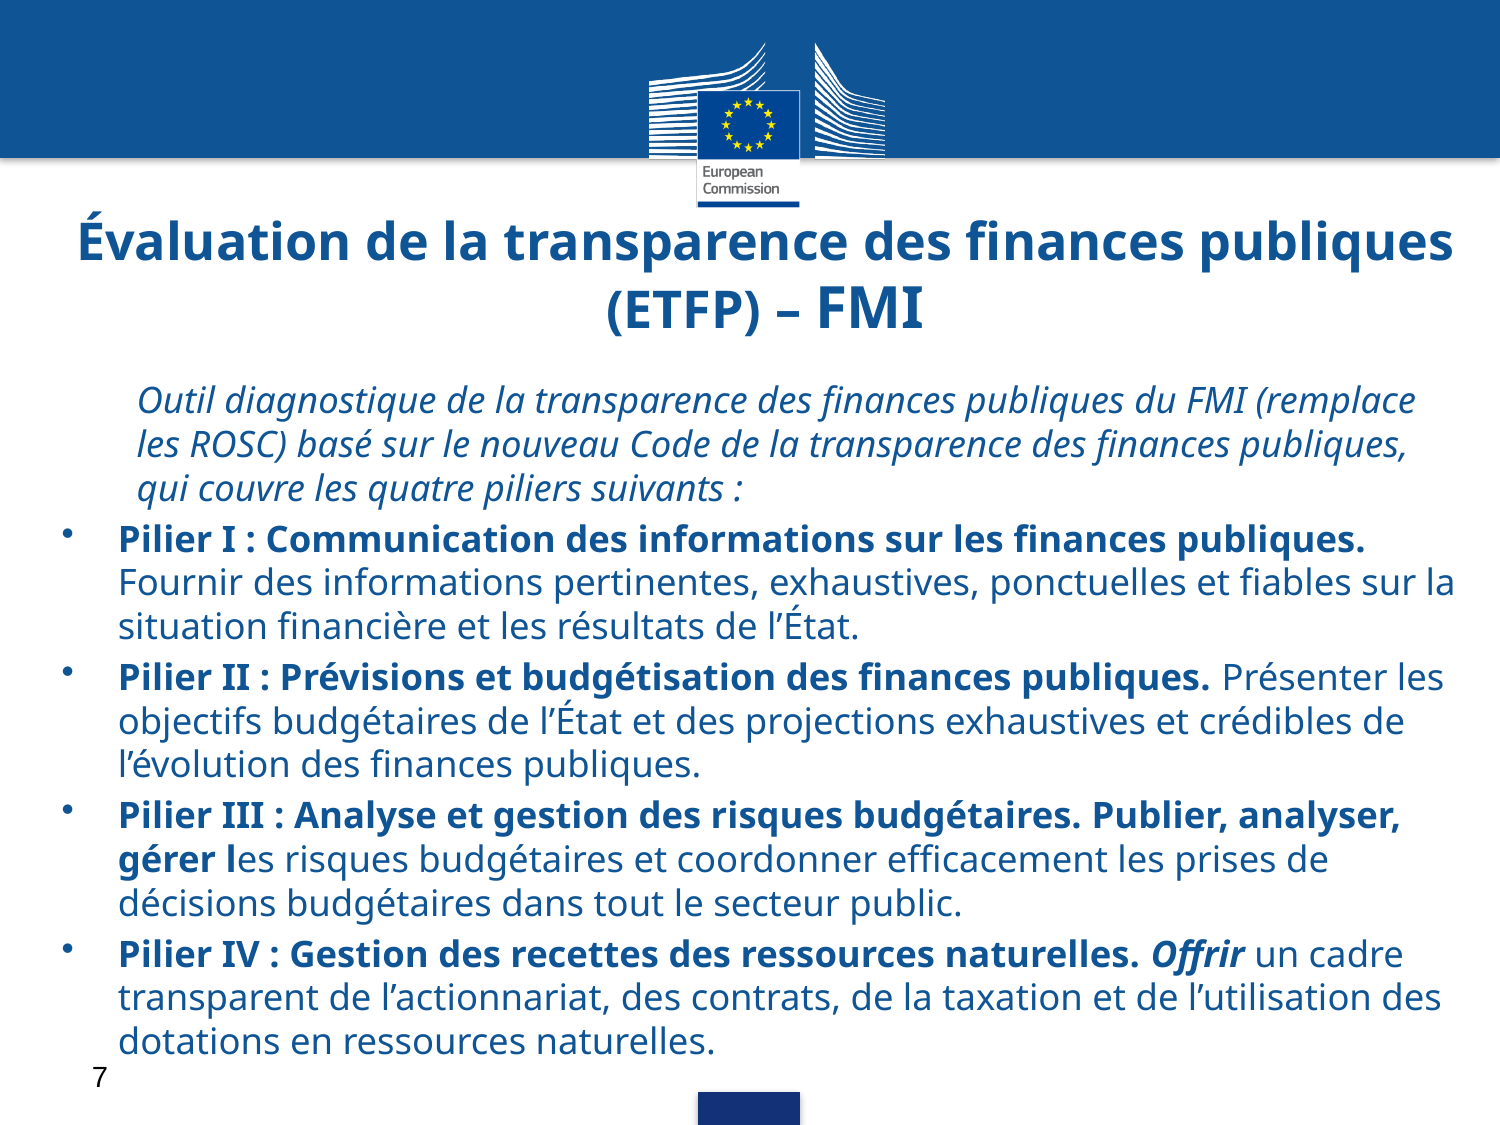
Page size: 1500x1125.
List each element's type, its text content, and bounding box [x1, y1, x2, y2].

list Outil diagnostique de la transparence des finances publiques du FMI (remplace les ROSC) basé sur le nouveau Code de la transparence des finances publiques, qui couvre les quatre piliers suivants : Pilier I : Communication des informations sur les finances publiques. Fournir des informations pertinentes, exhaustives, ponctuelles et fiables sur la situation financière et les résultats de l’État. Pilier II : Prévisions et budgétisation des finances publiques. Présenter les objectifs budgétaires de l’État et des projections exhaustives et crédibles de l’évolution des finances publiques. Pilier III : Analyse et gestion des risques budgétaires. Publier, analyser, gérer les risques budgétaires et coordonner efficacement les prises de décisions budgétaires dans tout le secteur public. Pilier IV : Gestion des recettes des ressources naturelles. Offrir un cadre transparent de l’actionnariat, des contrats, de la taxation et de l’utilisation des dotations en ressources naturelles. [46, 369, 1477, 1125]
slide_number 7 [76, 1022, 553, 1102]
title Évaluation de la transparence des finances publiques (ETFP) – FMI [0, 243, 1477, 305]
picture [649, 42, 885, 208]
